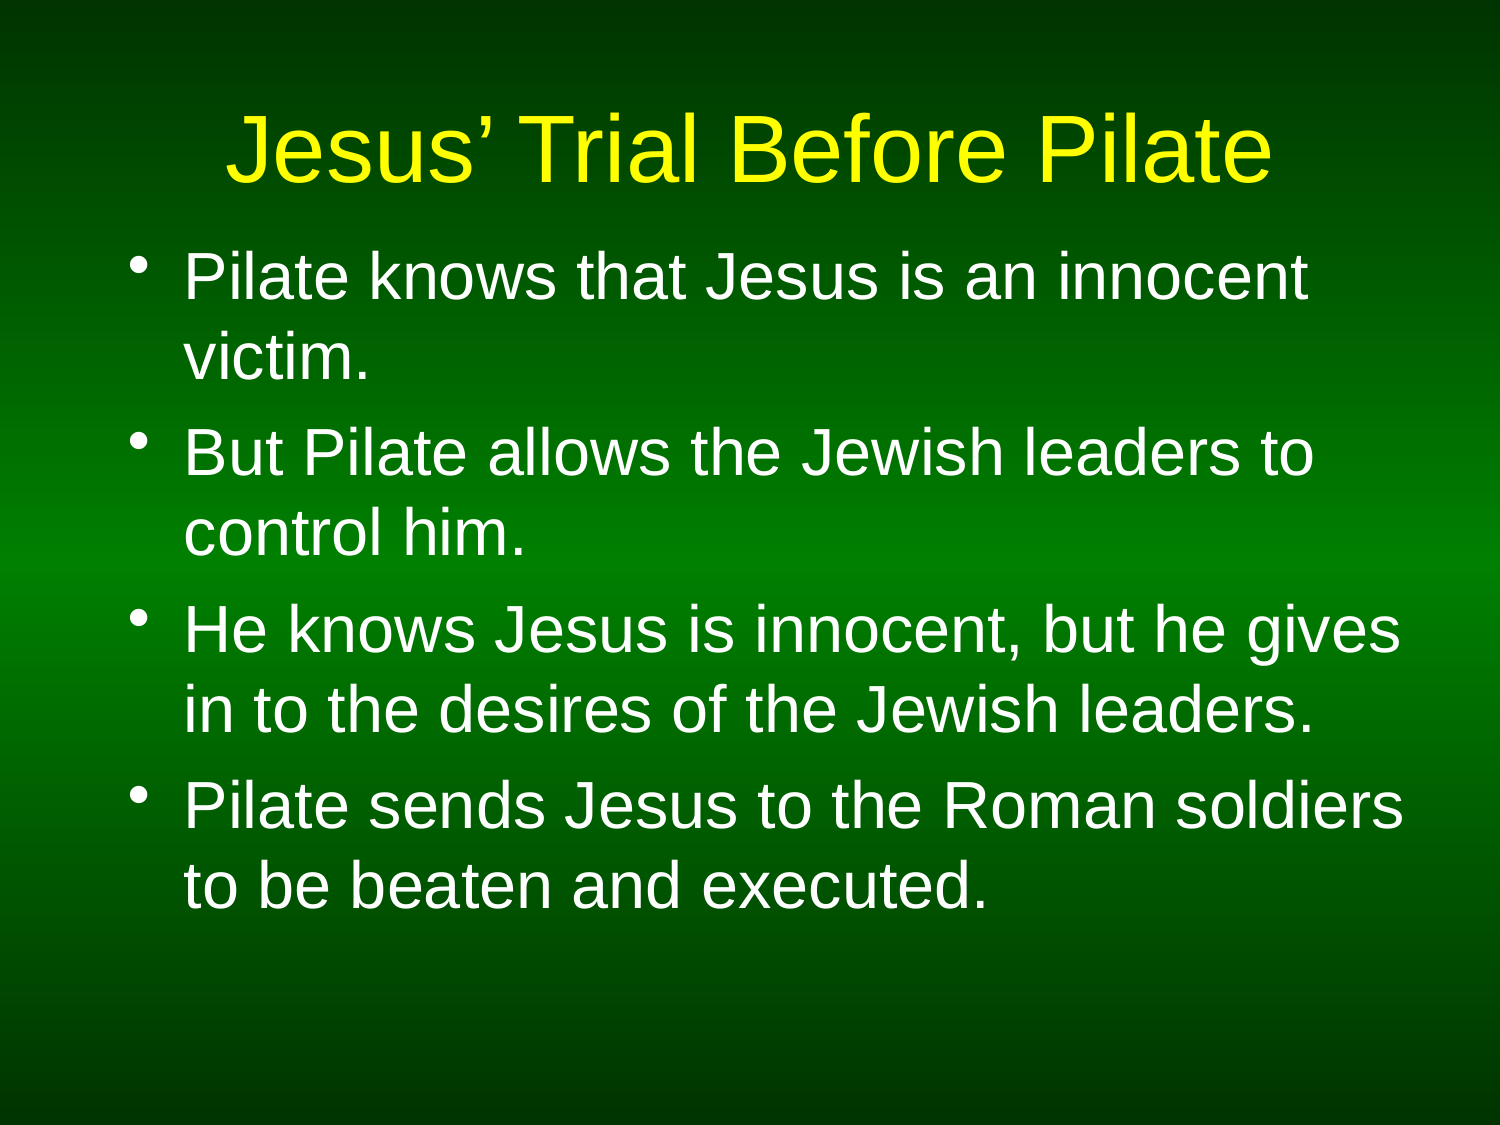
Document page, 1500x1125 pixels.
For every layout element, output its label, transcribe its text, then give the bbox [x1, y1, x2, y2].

list Pilate knows that Jesus is an innocent victim. But Pilate allows the Jewish leaders to control him. He knows Jesus is innocent, but he gives in to the desires of the Jewish leaders. Pilate sends Jesus to the Roman soldiers to be beaten and executed. [112, 224, 1463, 1125]
title Jesus’ Trial Before Pilate [37, 50, 1463, 238]
